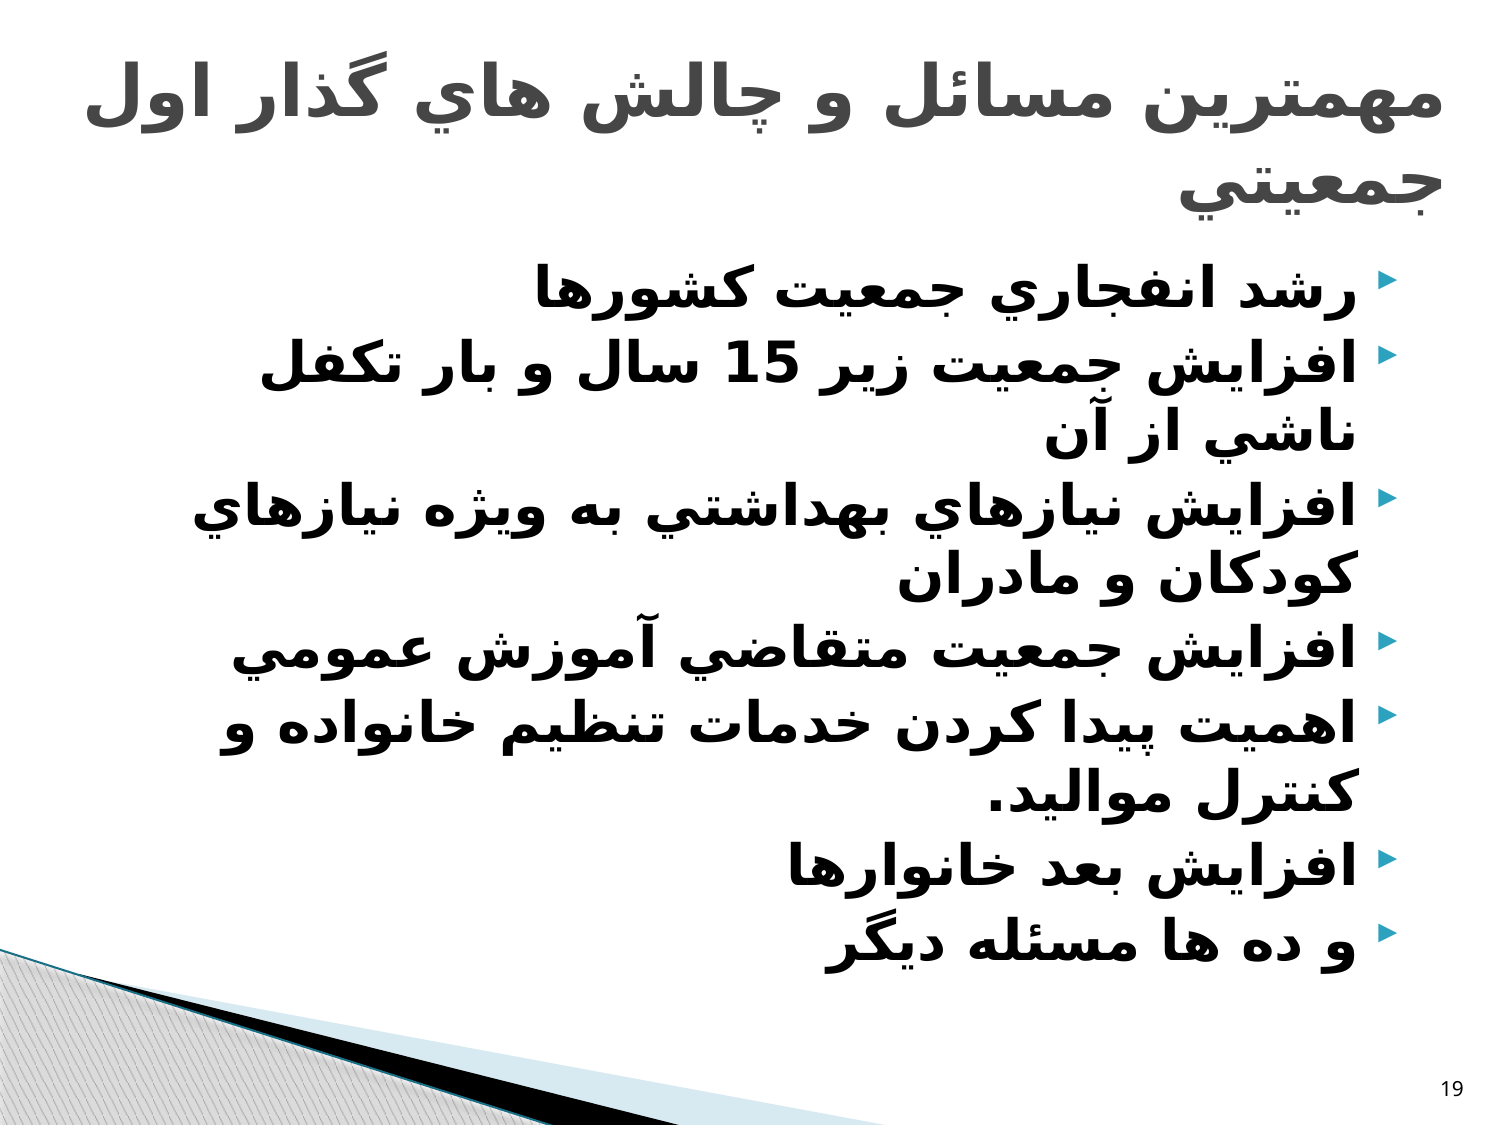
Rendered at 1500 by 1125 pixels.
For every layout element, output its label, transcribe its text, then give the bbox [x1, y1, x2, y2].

title مهمترين مسائل و چالش هاي گذار اول جمعيتي [37, 37, 1463, 225]
slide_number 19 [1418, 1051, 1479, 1112]
list رشد انفجاري جمعيت كشورها افزايش جمعيت زير 15 سال و بار تكفل ناشي از آن افزايش نيازهاي بهداشتي به ويژه نيازهاي كودكان و مادران افزايش جمعيت متقاضي آموزش عمومي اهميت پيدا كردن خدمات تنظيم خانواده و كنترل مواليد. افزايش بعد خانوارها و ده ها مسئله ديگر [75, 243, 1425, 986]
